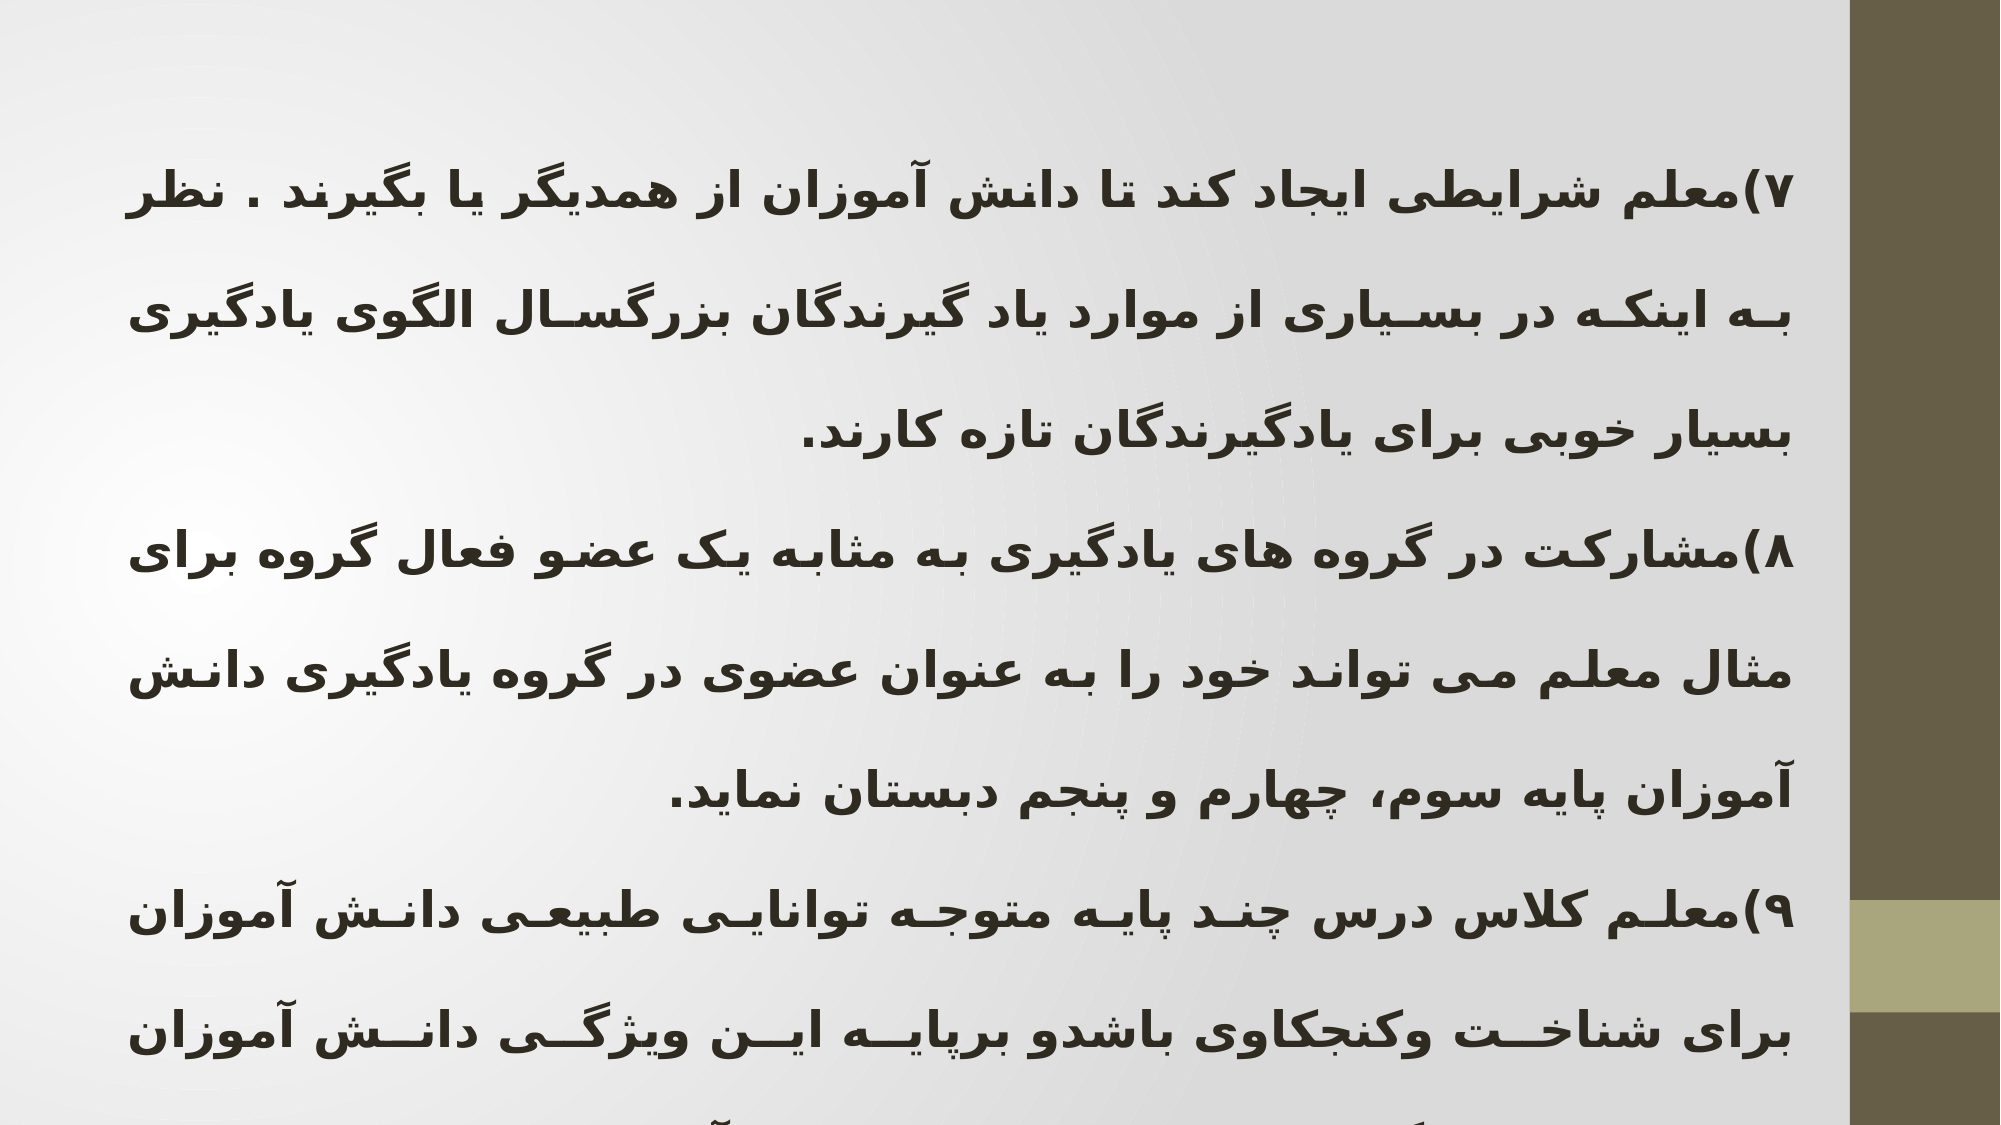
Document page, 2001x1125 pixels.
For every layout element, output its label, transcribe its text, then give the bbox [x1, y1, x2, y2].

text_box ۷)معلم شرایطی ایجاد کند تا دانش آموزان از همدیگر یا بگیرند . نظر به اینکه در بسیاری از موارد یاد گیرندگان بزرگسال الگوی یادگیری بسیار خوبی برای یادگیرندگان تازه کارند. ۸)مشارکت در گروه های یادگیری به مثابه یک عضو فعال گروه برای مثال معلم می تواند خود را به عنوان عضوی در گروه یادگیری دانش آموزان پایه سوم، چهارم و پنجم دبستان نماید. ۹)معلم کلاس درس چند پایه متوجه توانایی طبیعی دانش آموزان برای شناخت وکنجکاوی باشدو برپایه این ویژگی دانش آموزان فعالیت های یادگیری مناسبی راطراحی وبه آنان ارائه دهد. [112, 90, 1810, 1125]
